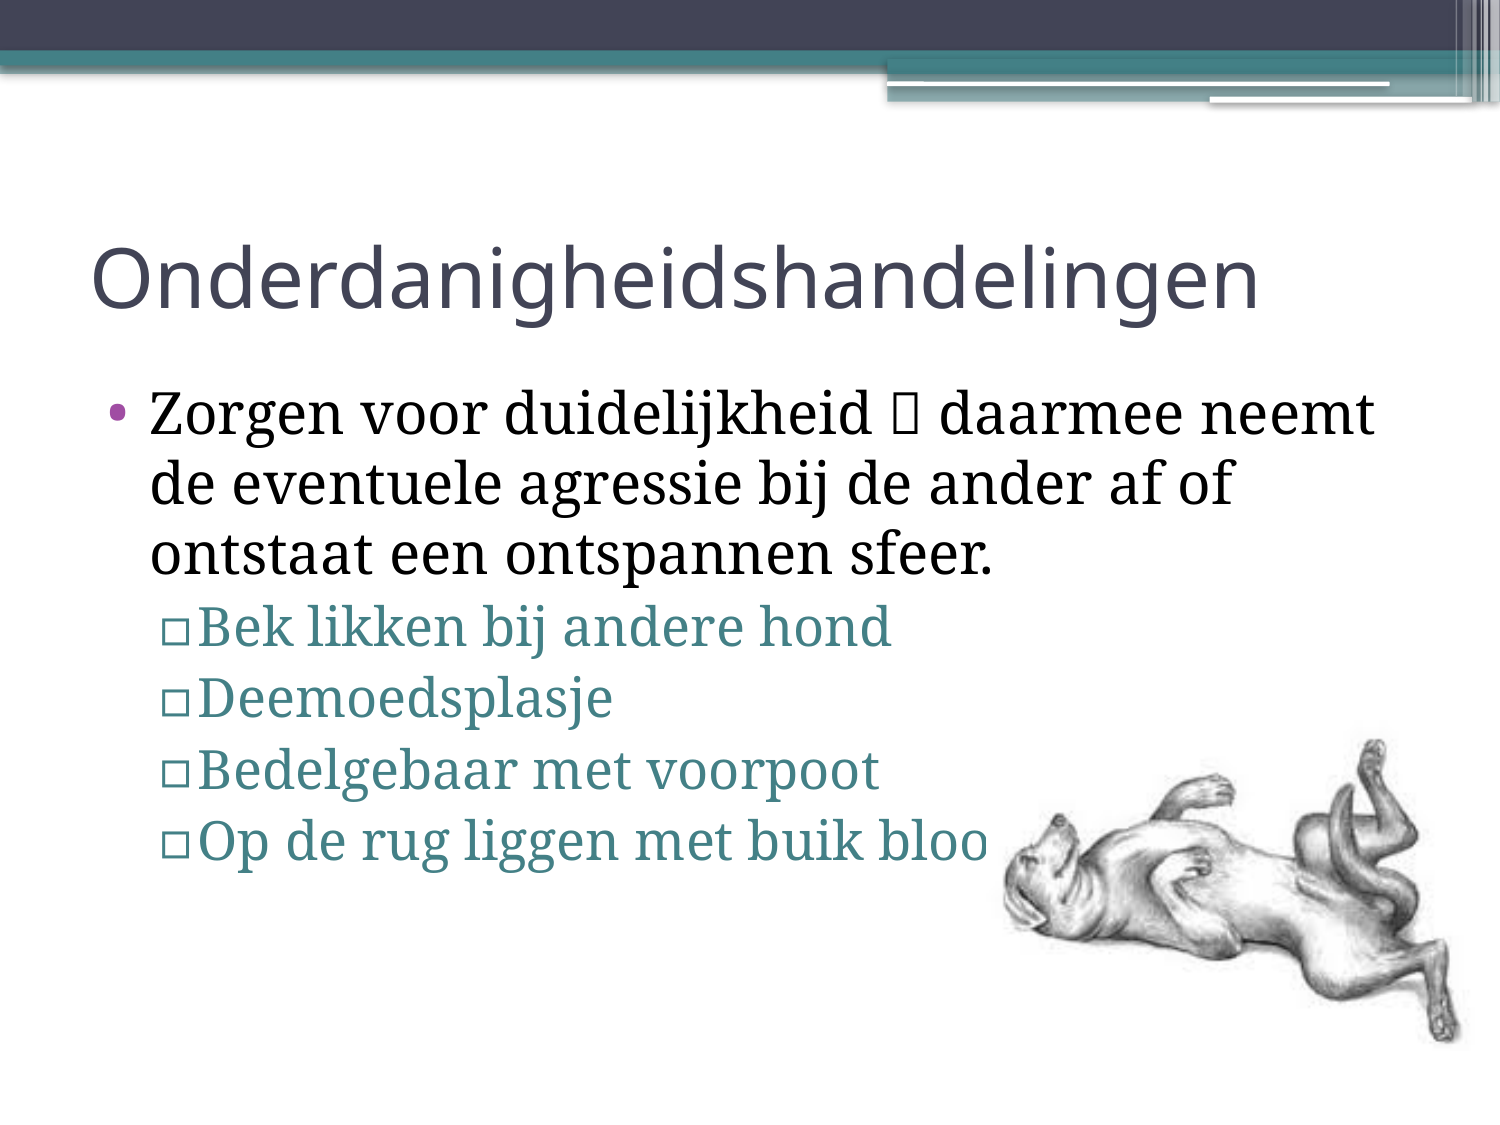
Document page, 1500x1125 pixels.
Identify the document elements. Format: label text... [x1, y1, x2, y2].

title Onderdanigheidshandelingen [75, 187, 1425, 363]
list Zorgen voor duidelijkheid  daarmee neemt de eventuele agressie bij de ander af of ontstaat een ontspannen sfeer. Bek likken bij andere hond Deemoedsplasje Bedelgebaar met voorpoot Op de rug liggen met buik bloot [75, 368, 1425, 1079]
picture [985, 703, 1479, 1052]
